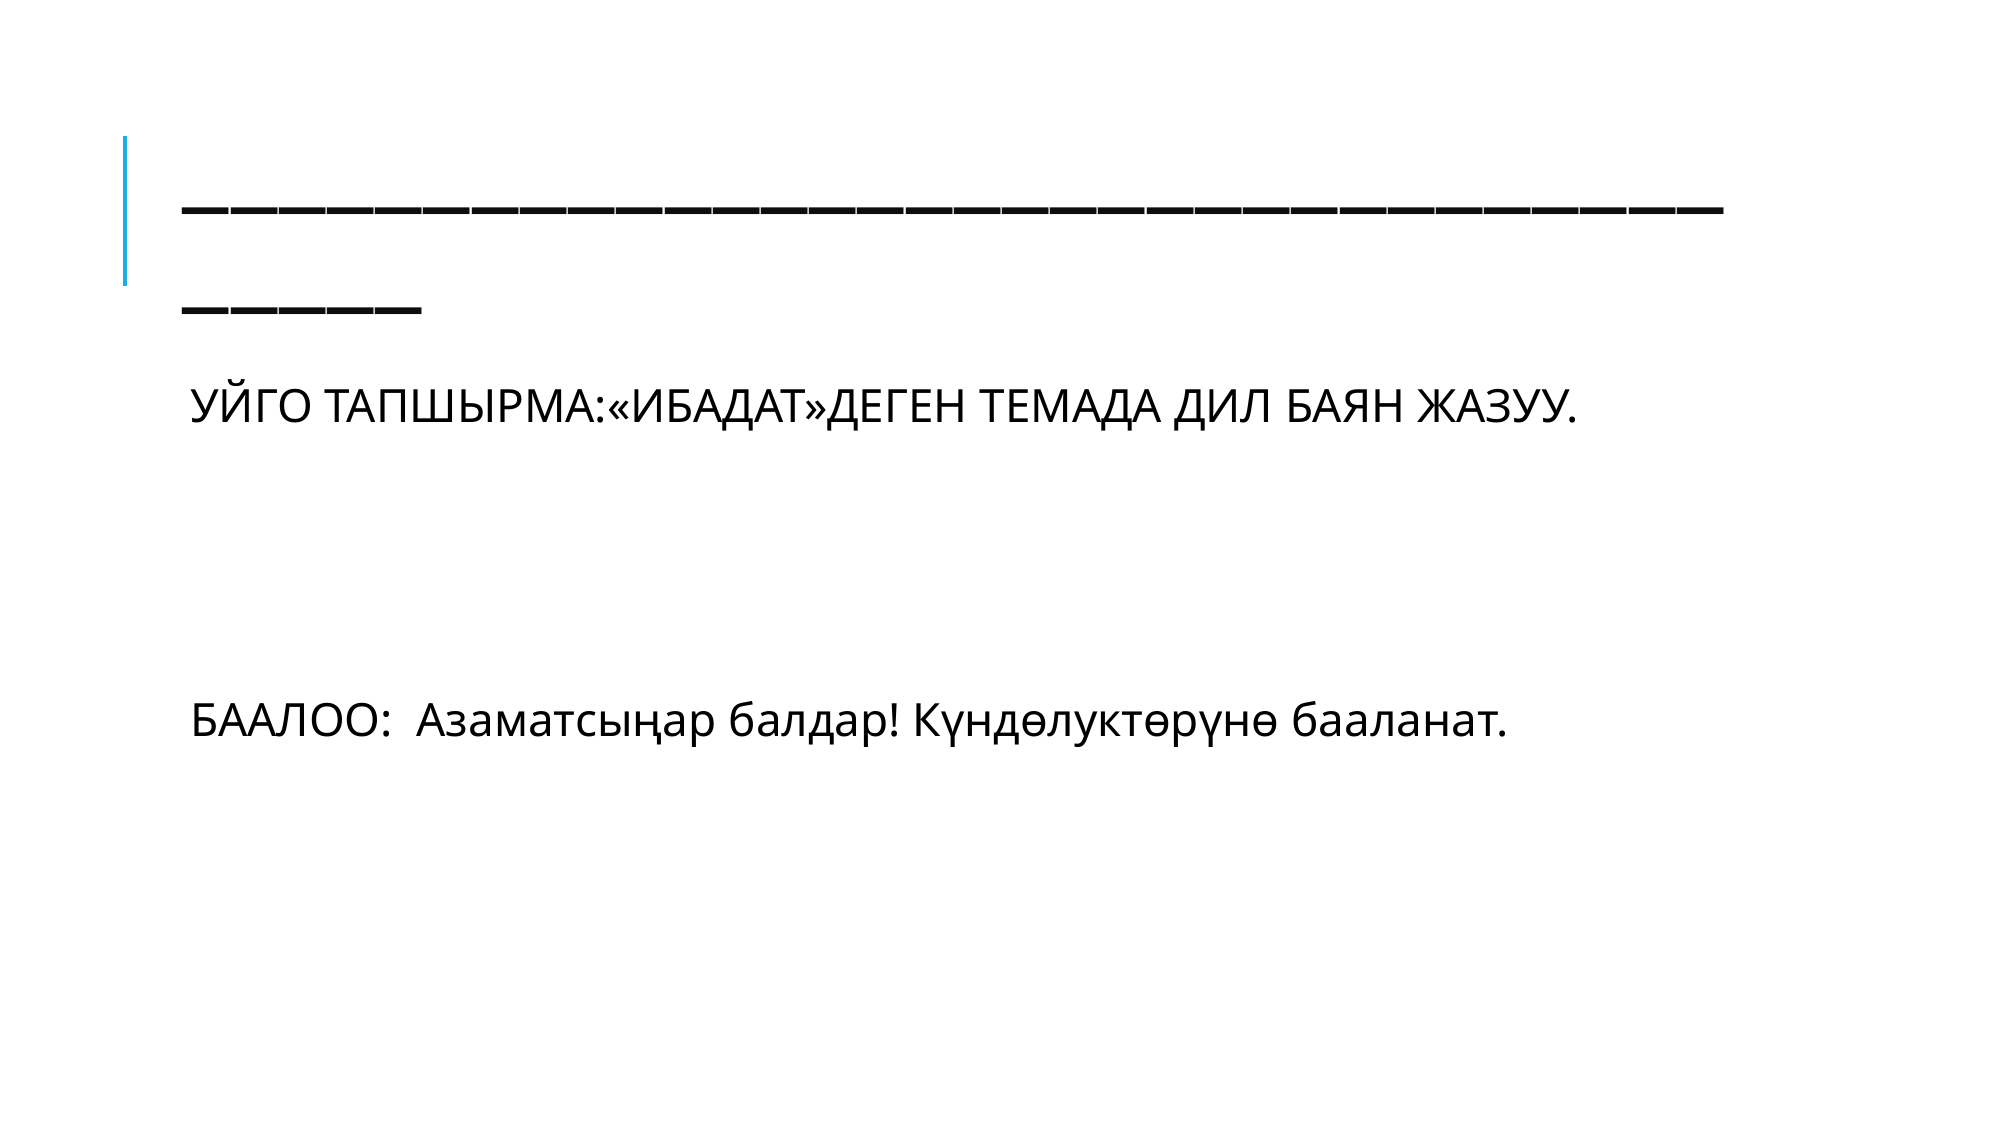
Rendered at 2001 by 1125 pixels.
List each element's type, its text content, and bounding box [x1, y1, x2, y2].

list УЙГО ТАПШЫРМА:«ИБАДАТ»ДЕГЕН ТЕМАДА ДИЛ БАЯН ЖАЗУУ. БААЛОО: Азаматсыңар балдар! Күндөлуктөрүнө бааланат. [168, 375, 1763, 1035]
title _____________________________________ [168, 96, 1763, 342]
